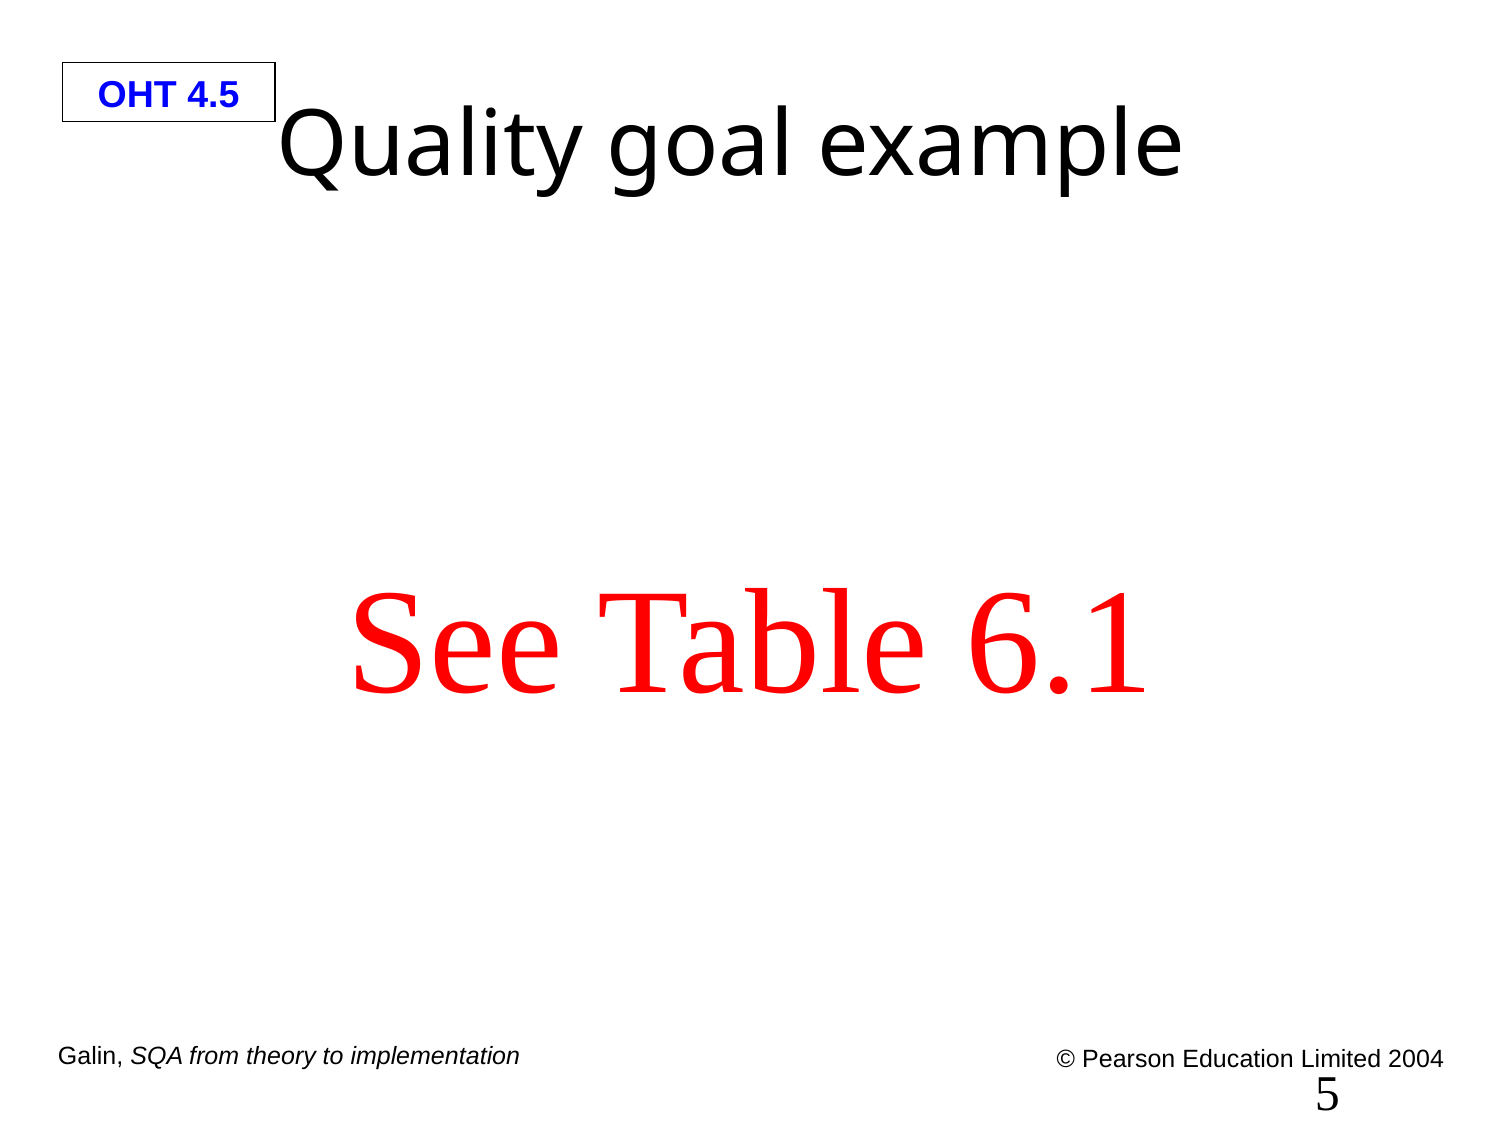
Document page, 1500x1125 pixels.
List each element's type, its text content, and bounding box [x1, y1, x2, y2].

slide_number 5 [1299, 1052, 1425, 1113]
list See Table 6.1 [112, 324, 1388, 1001]
title Quality goal example [37, 44, 1426, 233]
